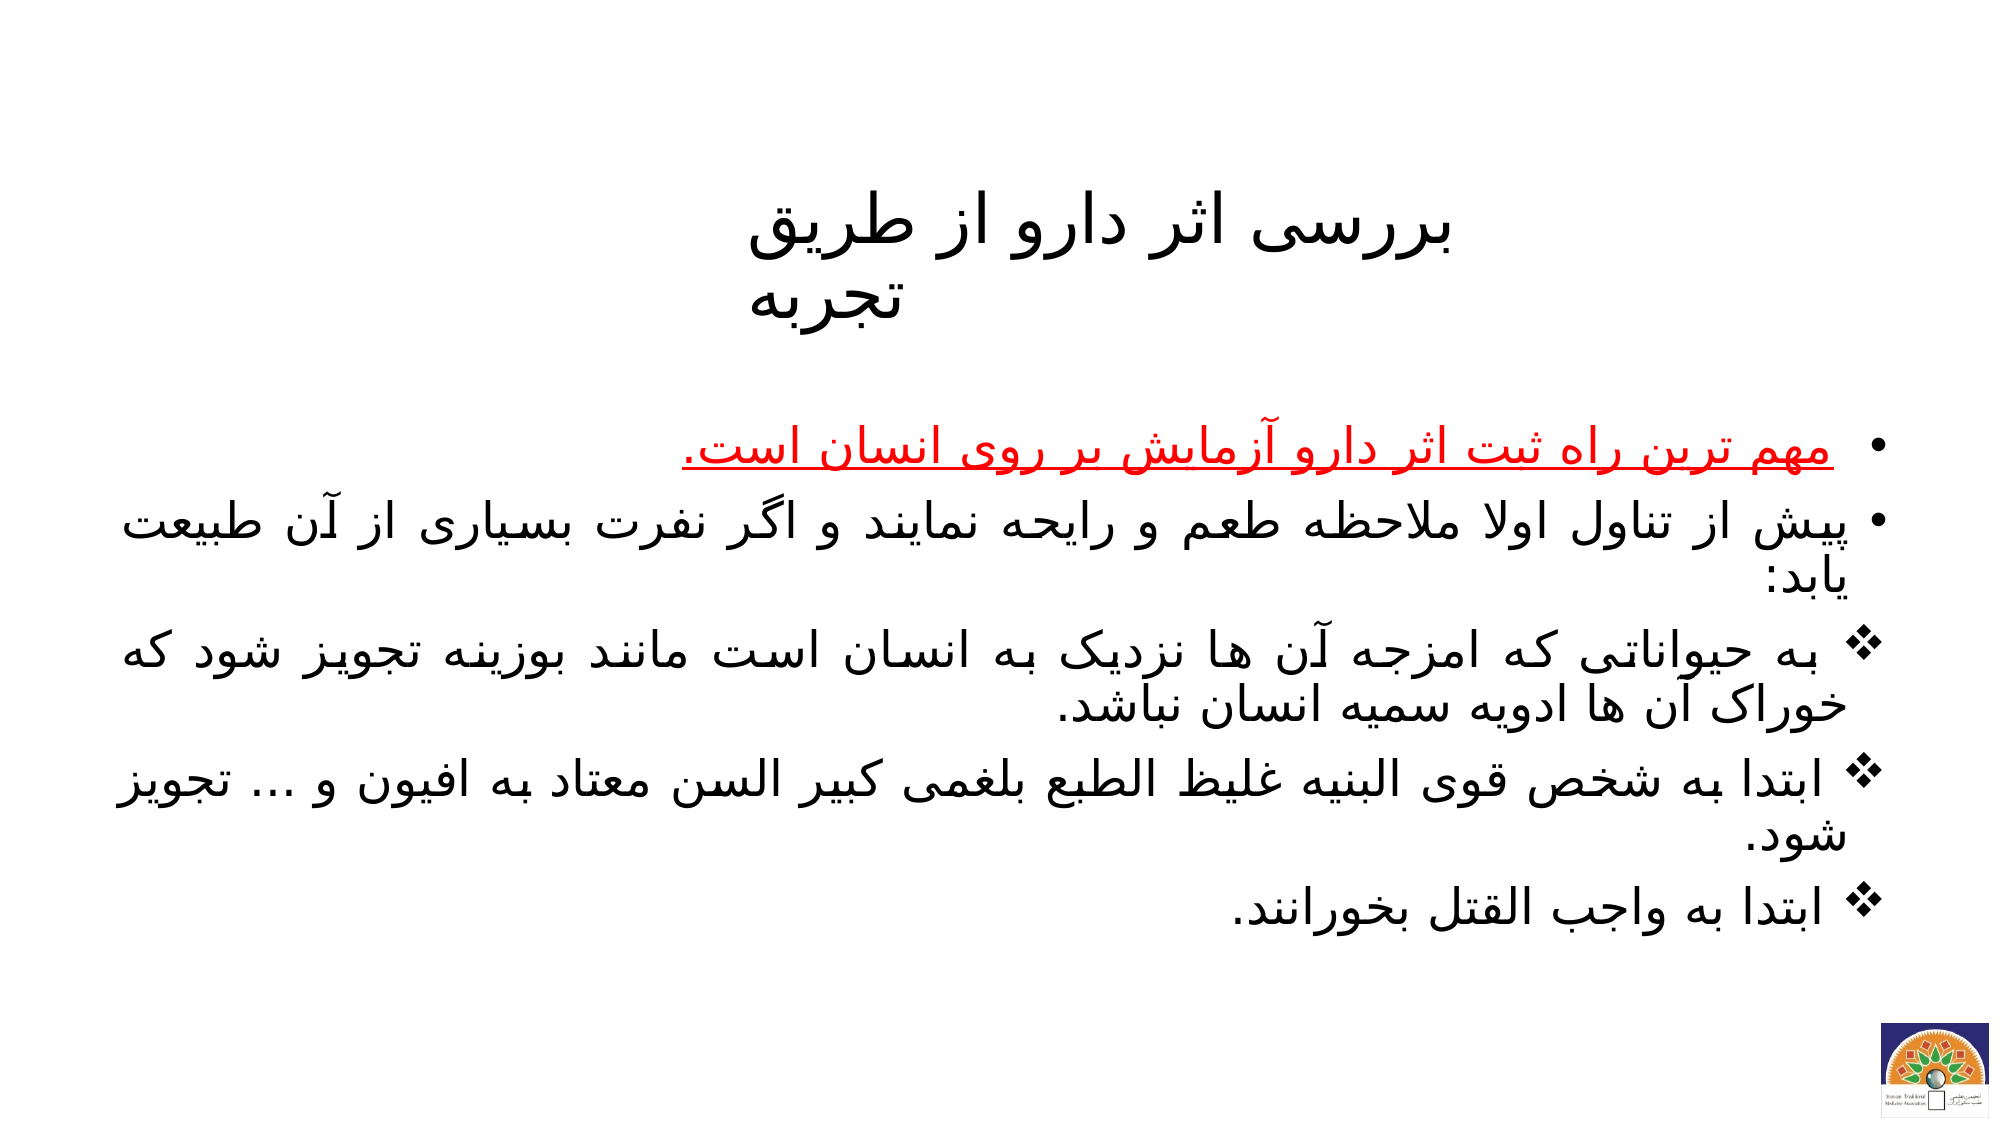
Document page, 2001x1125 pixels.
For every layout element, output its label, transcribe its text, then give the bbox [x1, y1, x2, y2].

picture [1881, 1023, 1990, 1118]
list مهم ترین راه ثبت اثر دارو آزمایش بر روی انسان است. پیش از تناول اولا ملاحظه طعم و رایحه نمایند و اگر نفرت بسیاری از آن طبیعت یابد: به حیواناتی که امزجه آن ها نزدیک به انسان است مانند بوزینه تجویز شود که خوراک آن ها ادویه سمیه انسان نباشد. ابتدا به شخص قوی البنیه غلیظ الطبع بلغمی کبیر السن معتاد به افیون و ... تجویز شود. ابتدا به واجب القتل بخورانند. [102, 413, 1903, 854]
title بررسی اثر دارو از طریق تجربه [732, 176, 1625, 342]
